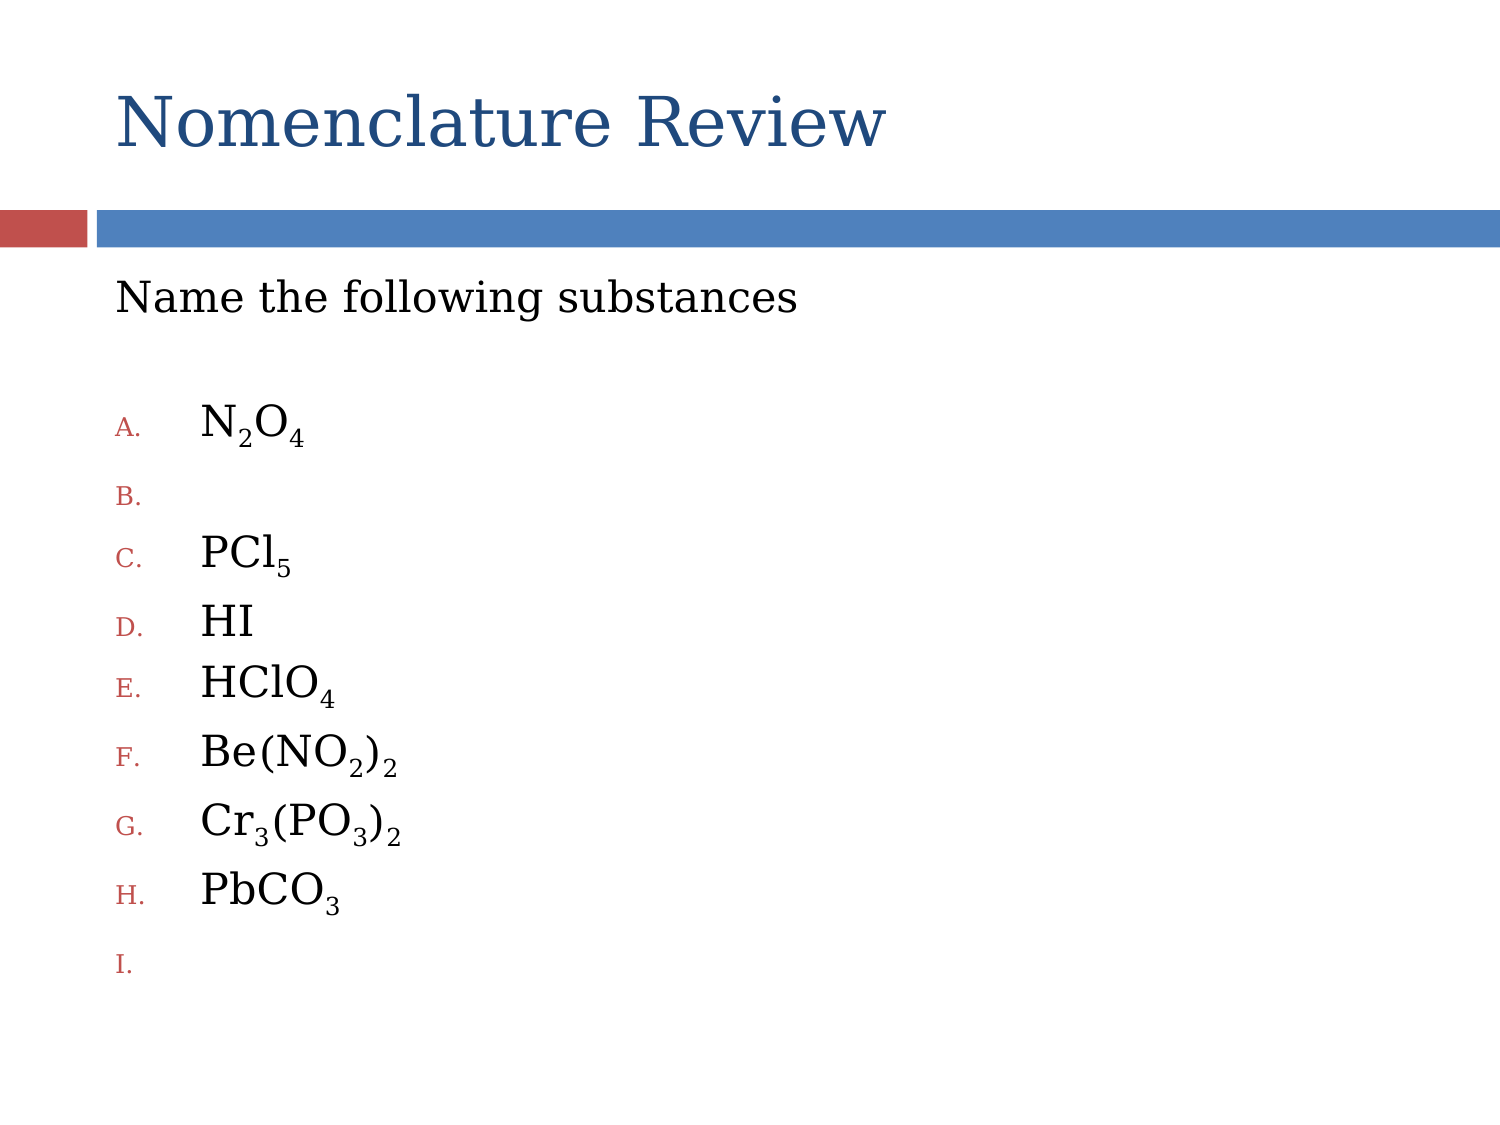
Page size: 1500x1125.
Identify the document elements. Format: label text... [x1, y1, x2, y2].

title Nomenclature Review [100, 37, 1438, 200]
